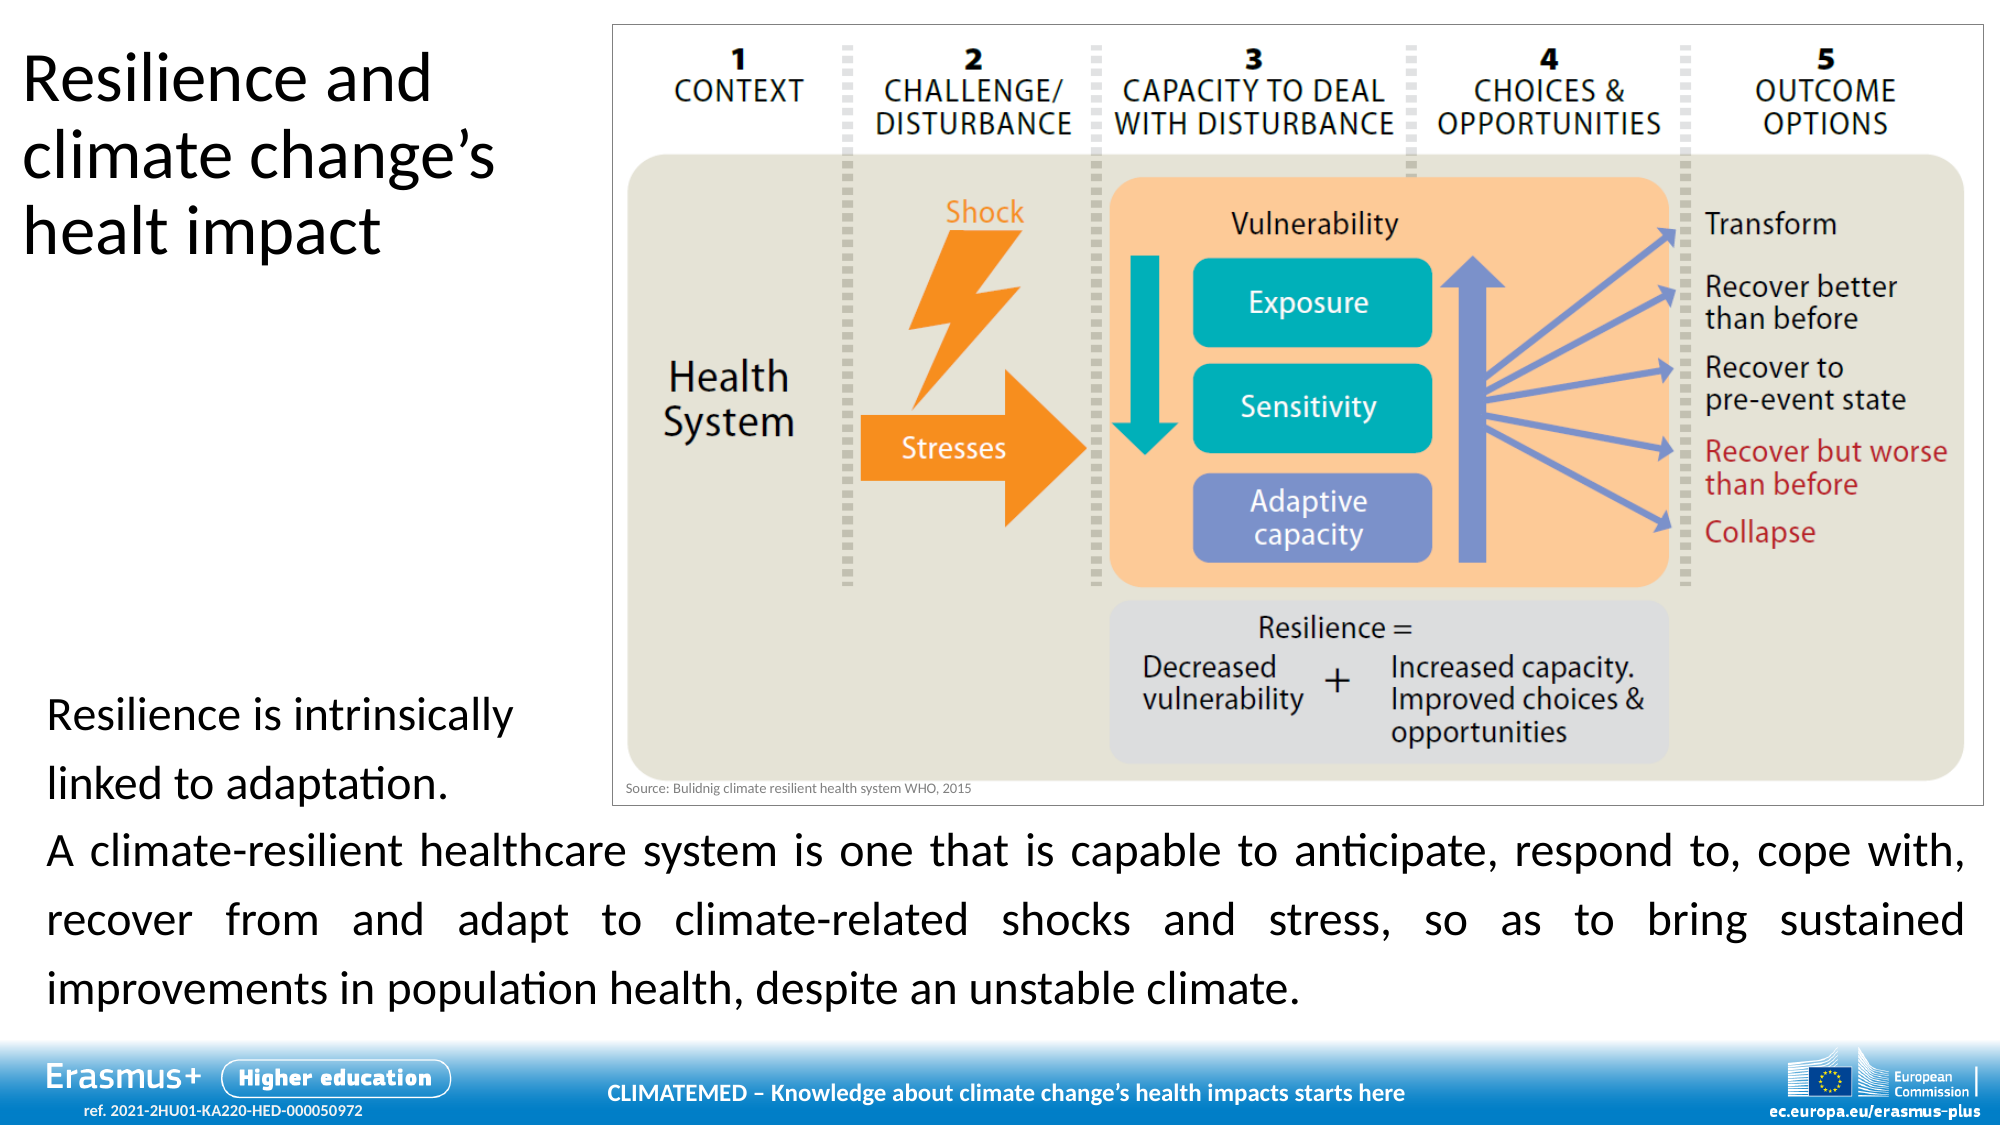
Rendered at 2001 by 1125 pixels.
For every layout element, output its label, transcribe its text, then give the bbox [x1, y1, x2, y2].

list Resilience is intrinsically linked to adaptation. [31, 664, 612, 799]
picture [612, 25, 1984, 805]
text_box A climate-resilient healthcare system is one that is capable to anticipate, respond to, cope with, recover from and adapt to climate-related shocks and stress, so as to bring sustained improvements in population health, despite an unstable climate. [31, 799, 1984, 1022]
picture [0, 899, 2000, 1125]
title Resilience and climate change’s healt impact [7, 14, 619, 296]
